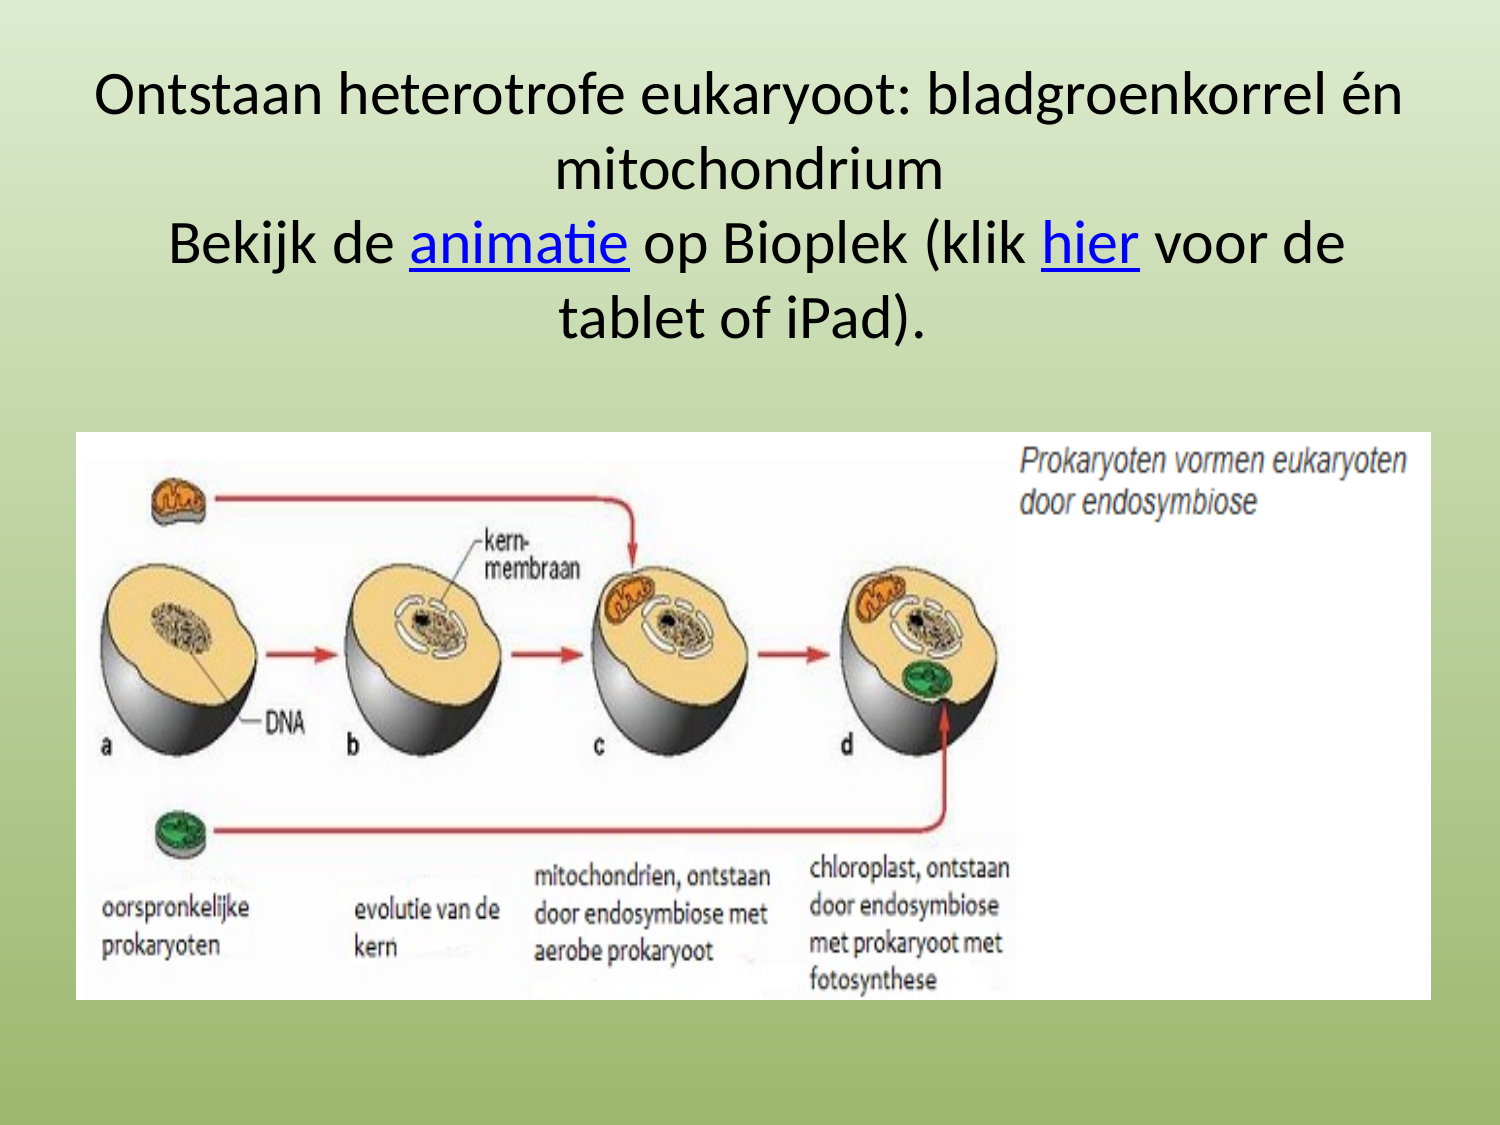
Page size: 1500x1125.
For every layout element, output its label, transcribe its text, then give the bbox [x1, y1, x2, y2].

title Ontstaan heterotrofe eukaryoot: bladgroenkorrel én mitochondrium Bekijk de animatie op Bioplek (klik hier voor de tablet of iPad). [75, 45, 1425, 431]
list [76, 432, 1431, 1000]
